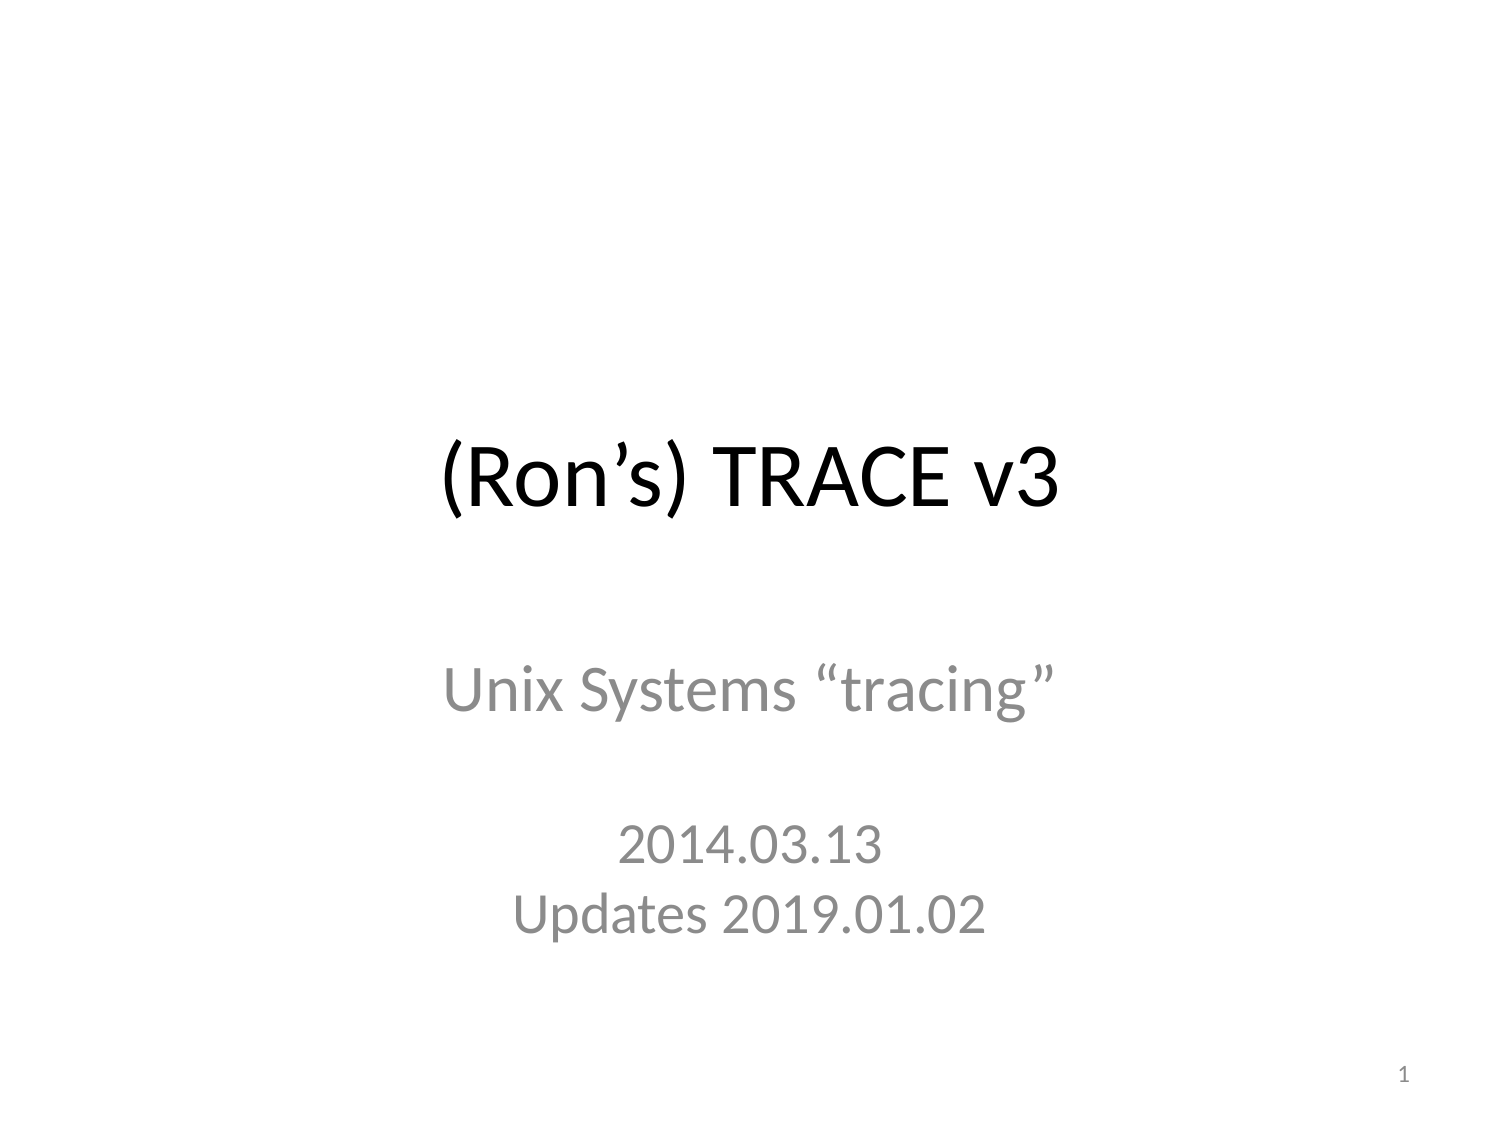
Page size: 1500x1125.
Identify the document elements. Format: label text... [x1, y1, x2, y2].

text_box Unix Systems “tracing” 2014.03.13 Updates 2019.01.02 [225, 637, 1275, 925]
text_box (Ron’s) TRACE v3 [112, 349, 1388, 591]
text_box <number> [1074, 1042, 1425, 1103]
